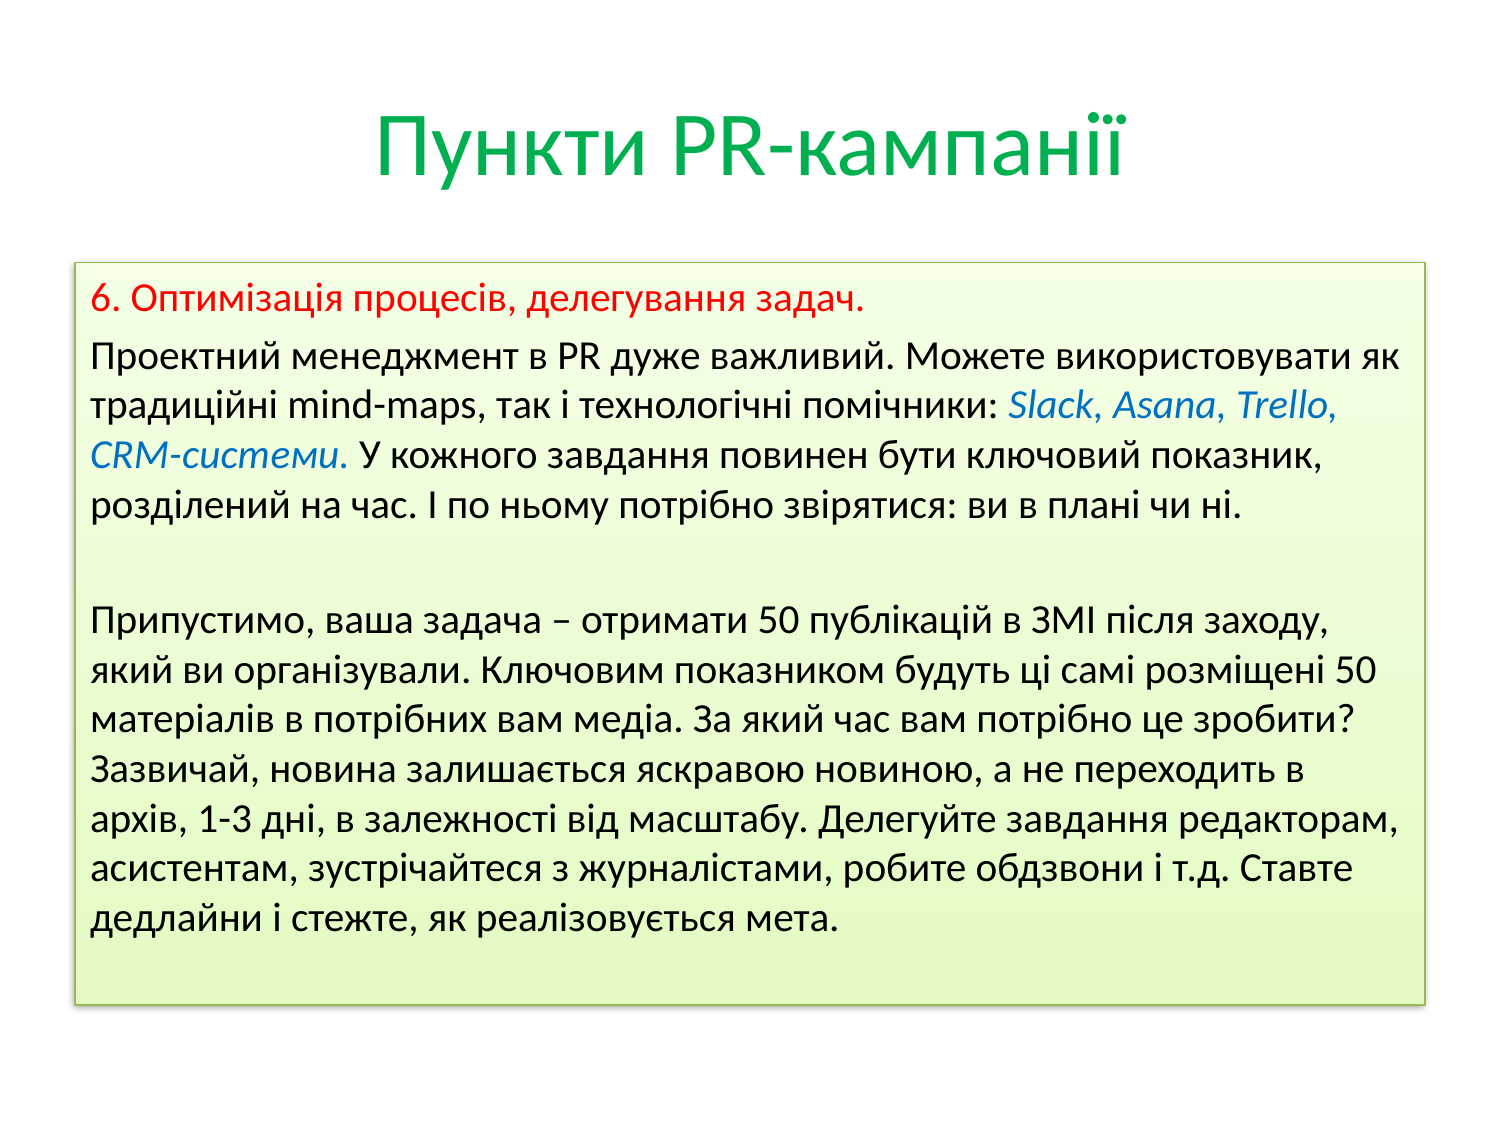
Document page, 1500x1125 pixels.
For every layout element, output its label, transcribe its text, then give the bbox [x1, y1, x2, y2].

title Пункти PR-кампанії [75, 45, 1425, 233]
list 6. Оптимізація процесів, делегування задач. Проектний менеджмент в PR дуже важливий. Можете використовувати як традиційні mind-maps, так і технологічні помічники: Slack, Asana, Trello, CRM-системи. У кожного завдання повинен бути ключовий показник, розділений на час. І по ньому потрібно звірятися: ви в плані чи ні. Припустимо, ваша задача – отримати 50 публікацій в ЗМІ після заходу, який ви організували. Ключовим показником будуть ці самі розміщені 50 матеріалів в потрібних вам медіа. За який час вам потрібно це зробити? Зазвичай, новина залишається яскравою новиною, а не переходить в архів, 1-3 дні, в залежності від масштабу. Делегуйте завдання редакторам, асистентам, зустрічайтеся з журналістами, робите обдзвони і т.д. Ставте дедлайни і стежте, як реалізовується мета. [74, 262, 1426, 1006]
